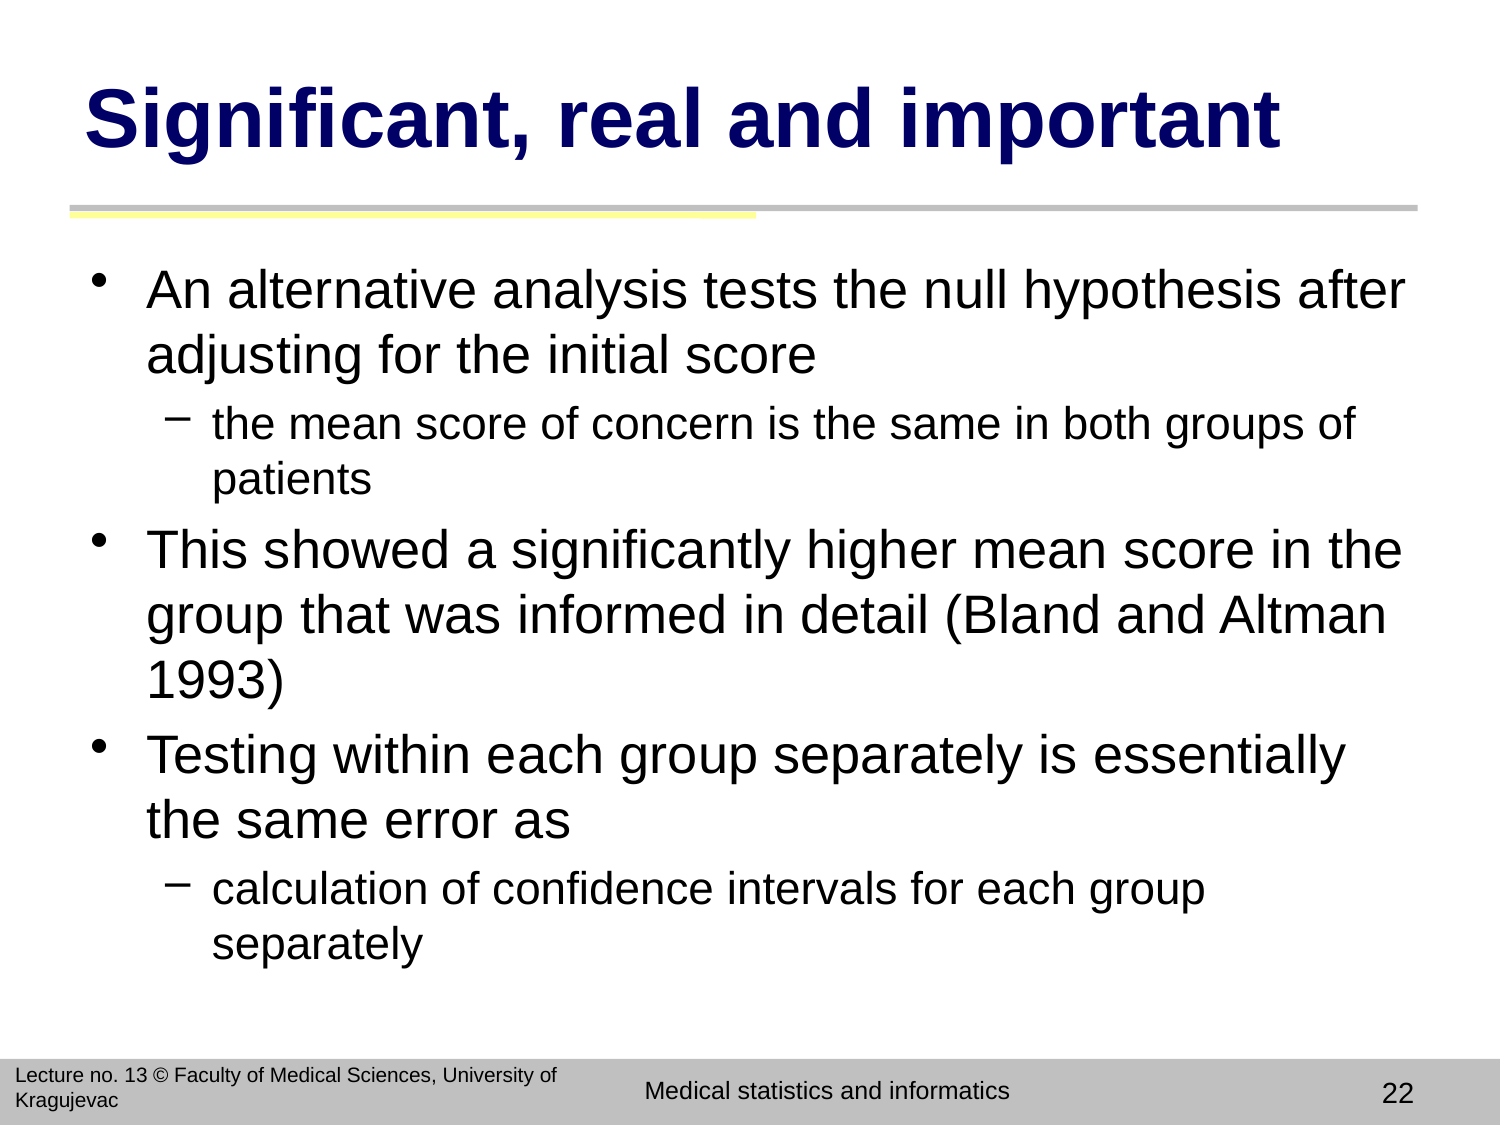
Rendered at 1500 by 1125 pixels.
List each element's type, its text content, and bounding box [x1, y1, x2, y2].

list An alternative analysis tests the null hypothesis after adjusting for the initial score the mean score of concern is the same in both groups of patients This showed a significantly higher mean score in the group that was informed in detail (Bland and Altman 1993) Testing within each group separately is essentially the same error as calculation of confidence intervals for each group separately [74, 246, 1426, 1023]
footer Medical statistics and informatics [512, 1066, 1144, 1125]
title Significant, real and important [69, 19, 1426, 208]
slide_number Lecture no. 13 © Faculty of Medical Sciences, University of Kragujevac [0, 1053, 629, 1108]
slide_number 22 [1164, 1066, 1430, 1125]
